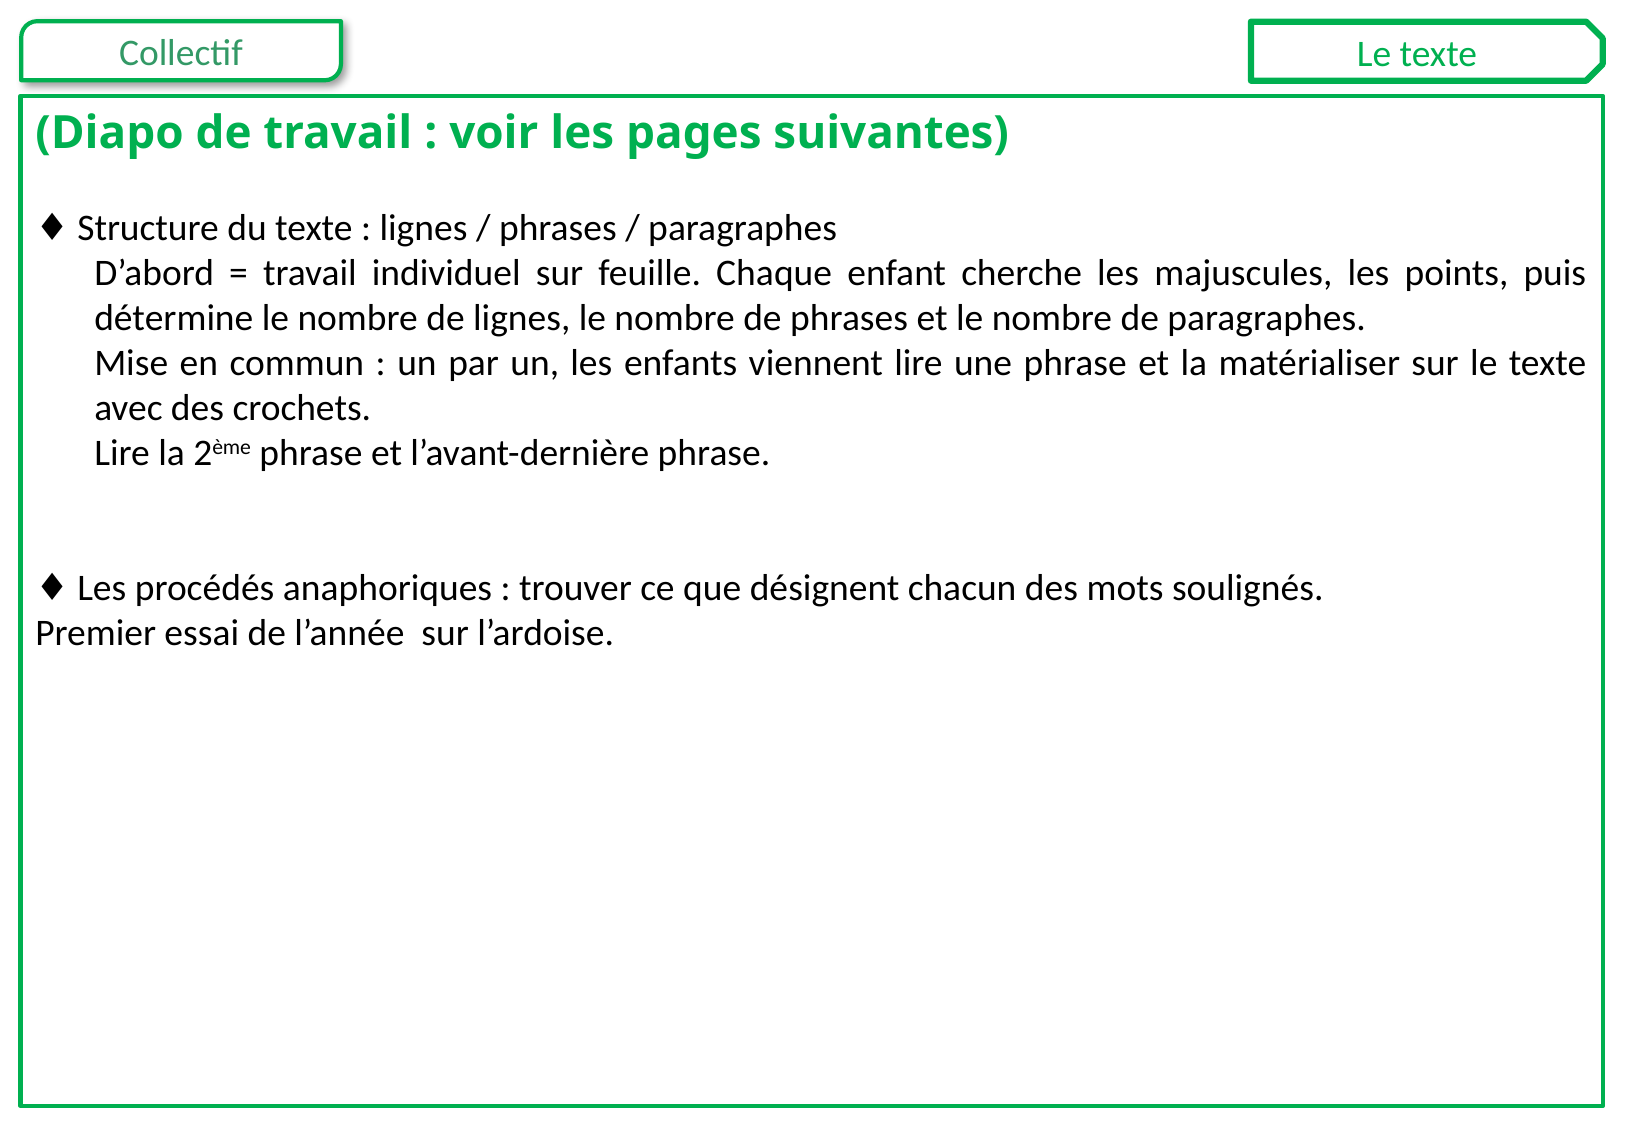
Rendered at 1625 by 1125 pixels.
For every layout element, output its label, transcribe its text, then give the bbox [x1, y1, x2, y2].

list Le texte [1250, 21, 1584, 81]
list (Diapo de travail : voir les pages suivantes) ♦ Structure du texte : lignes / phrases / paragraphes D’abord = travail individuel sur feuille. Chaque enfant cherche les majuscules, les points, puis détermine le nombre de lignes, le nombre de phrases et le nombre de paragraphes. Mise en commun : un par un, les enfants viennent lire une phrase et la matérialiser sur le texte avec des crochets. Lire la 2ème phrase et l’avant-dernière phrase. ♦ Les procédés anaphoriques : trouver ce que désignent chacun des mots soulignés. Premier essai de l’année sur l’ardoise. [18, 94, 1605, 1108]
